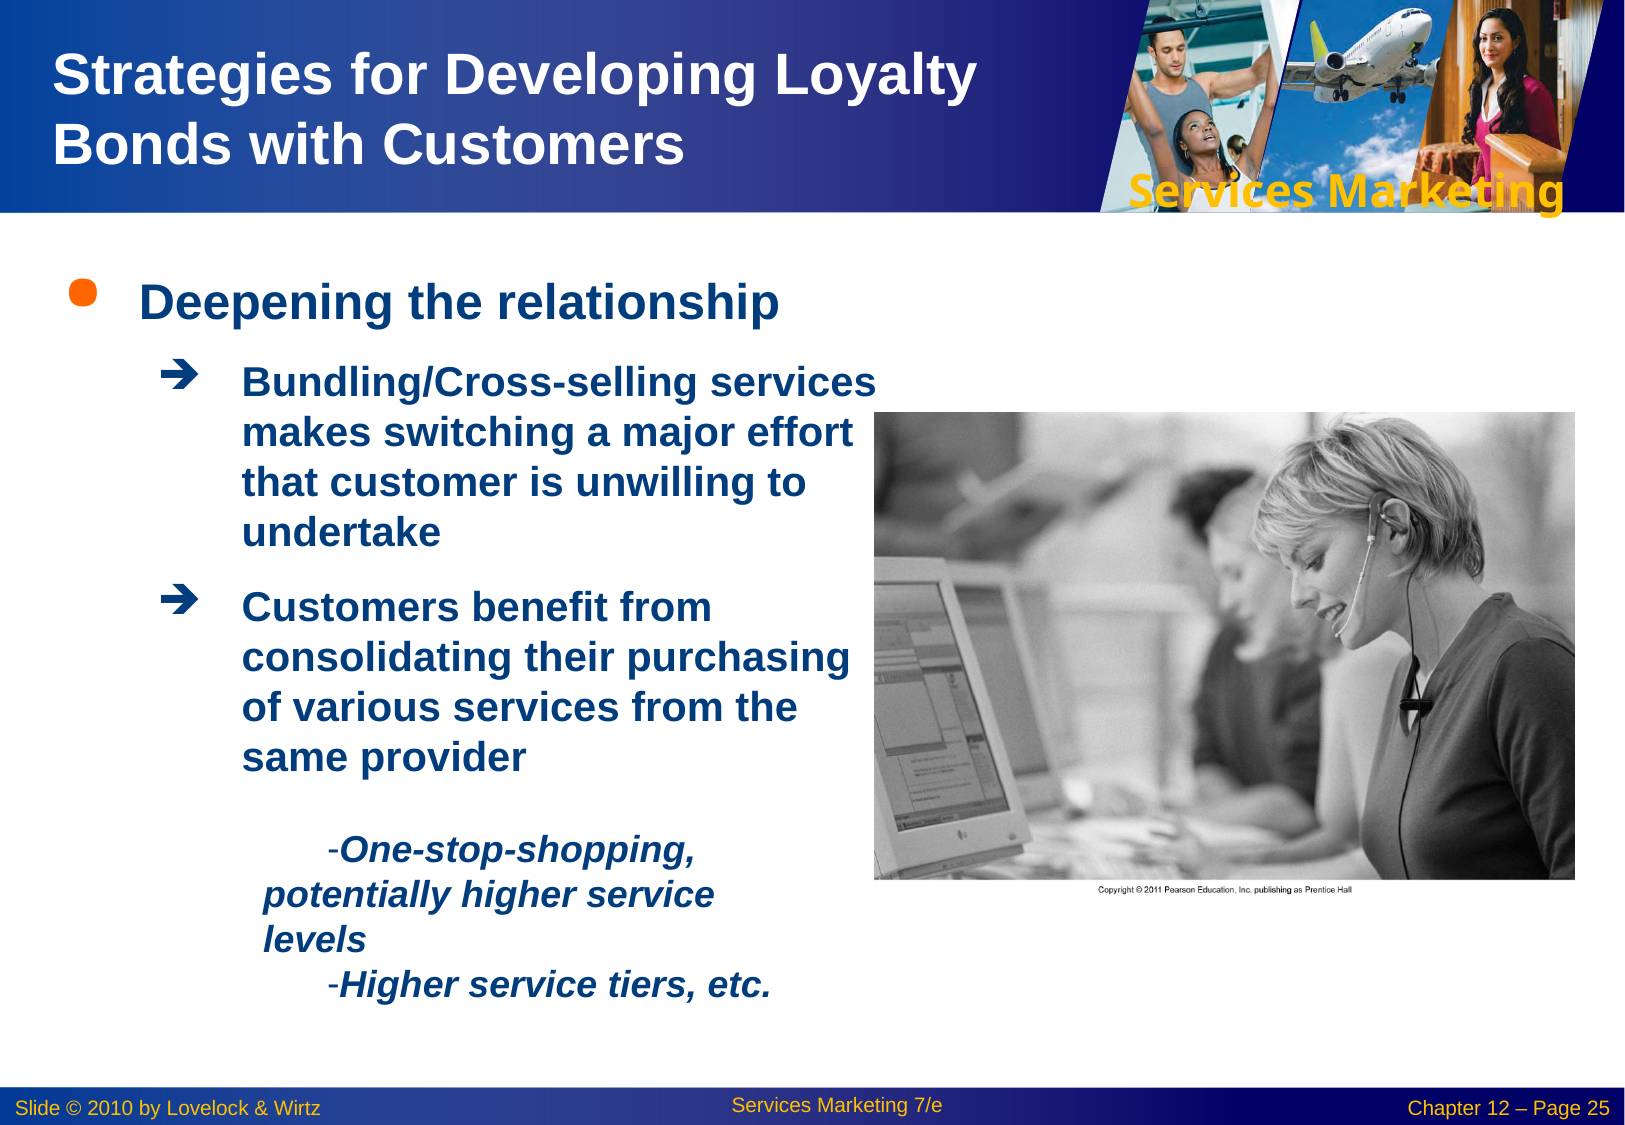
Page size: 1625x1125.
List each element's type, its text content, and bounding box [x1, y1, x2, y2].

picture [1100, 0, 1604, 213]
picture [1546, 187, 1556, 202]
title Strategies for Developing Loyalty Bonds with Customers [36, 37, 1088, 176]
list Deepening the relationship Bundling/Cross-selling services makes switching a major effort that customer is unwilling to undertake Customers benefit from consolidating their purchasing of various services from the same provider One-stop-shopping, potentially higher service levels Higher service tiers, etc. [49, 261, 901, 1051]
picture [1162, 186, 1172, 192]
picture [874, 412, 1576, 901]
